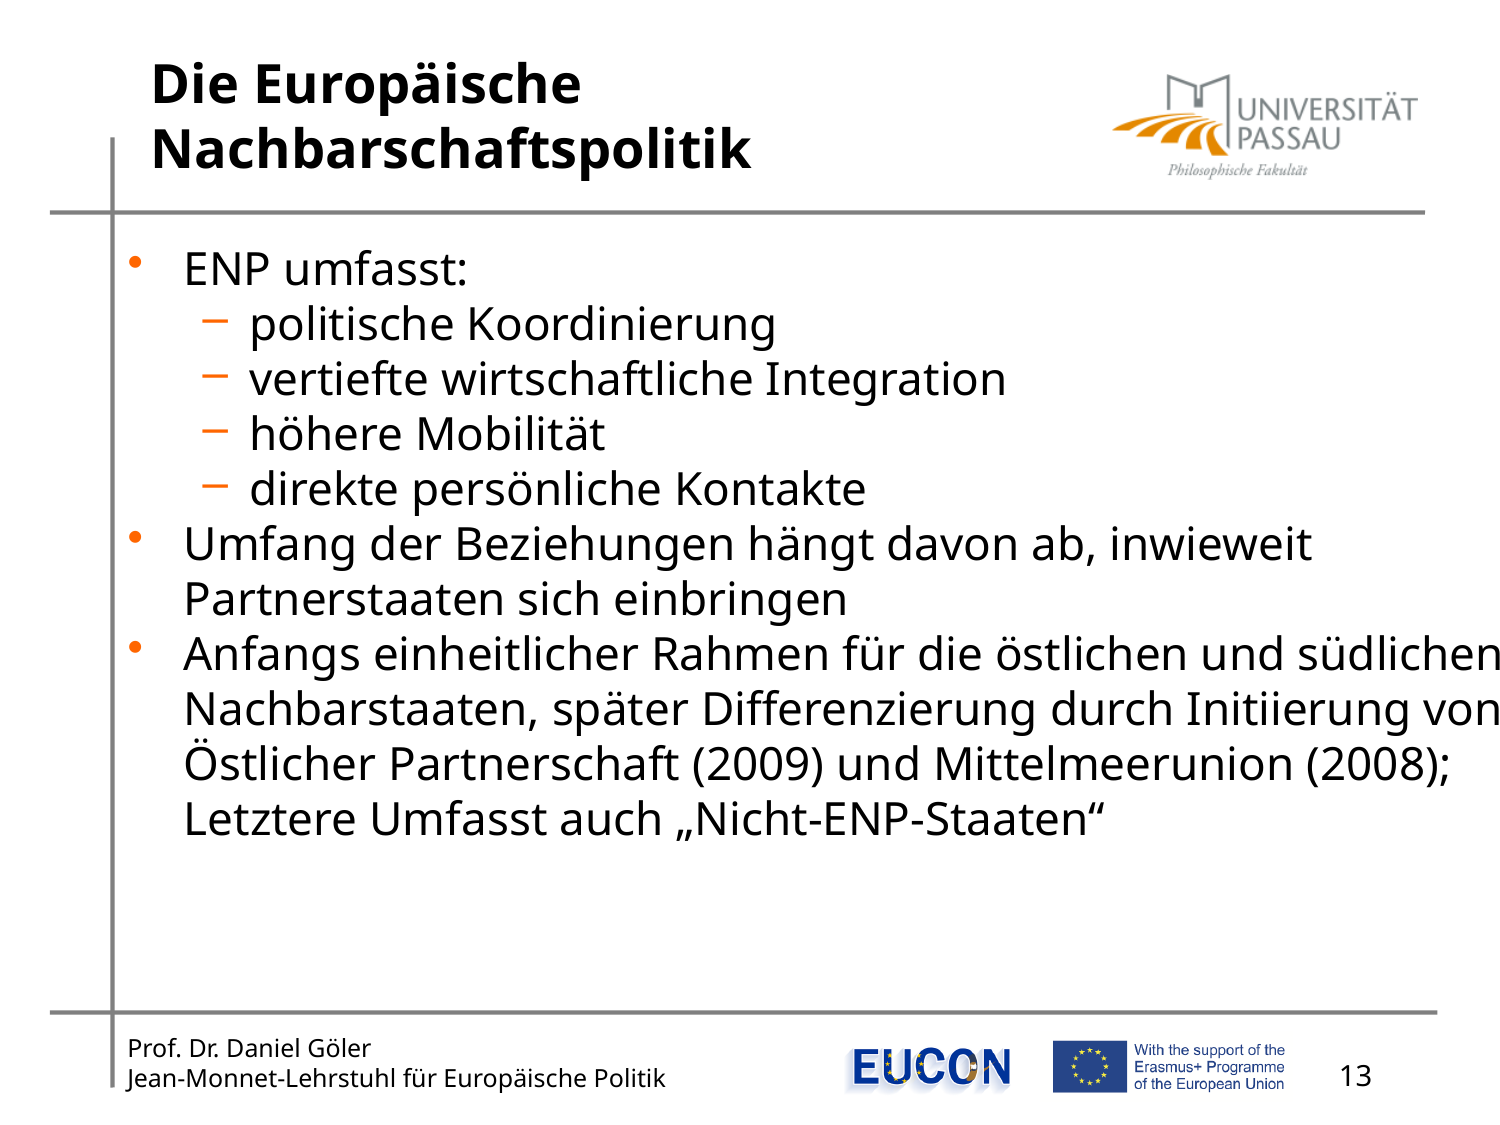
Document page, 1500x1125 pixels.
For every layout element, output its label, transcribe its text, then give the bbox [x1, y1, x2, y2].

list ENP umfasst: politische Koordinierung vertiefte wirtschaftliche Integration höhere Mobilität direkte persönliche Kontakte Umfang der Beziehungen hängt davon ab, inwieweit Partnerstaaten sich einbringen Anfangs einheitlicher Rahmen für die östlichen und südlichen Nachbarstaaten, später Differenzierung durch Initiierung von Östlicher Partnerschaft (2009) und Mittelmeerunion (2008); Letztere Umfasst auch „Nicht-ENP-Staaten“ [112, 232, 1500, 1074]
picture [837, 1031, 1293, 1102]
slide_number 13 [1074, 1049, 1388, 1125]
title Die Europäische Nachbarschaftspolitik [135, 51, 1152, 177]
picture [1112, 74, 1418, 180]
